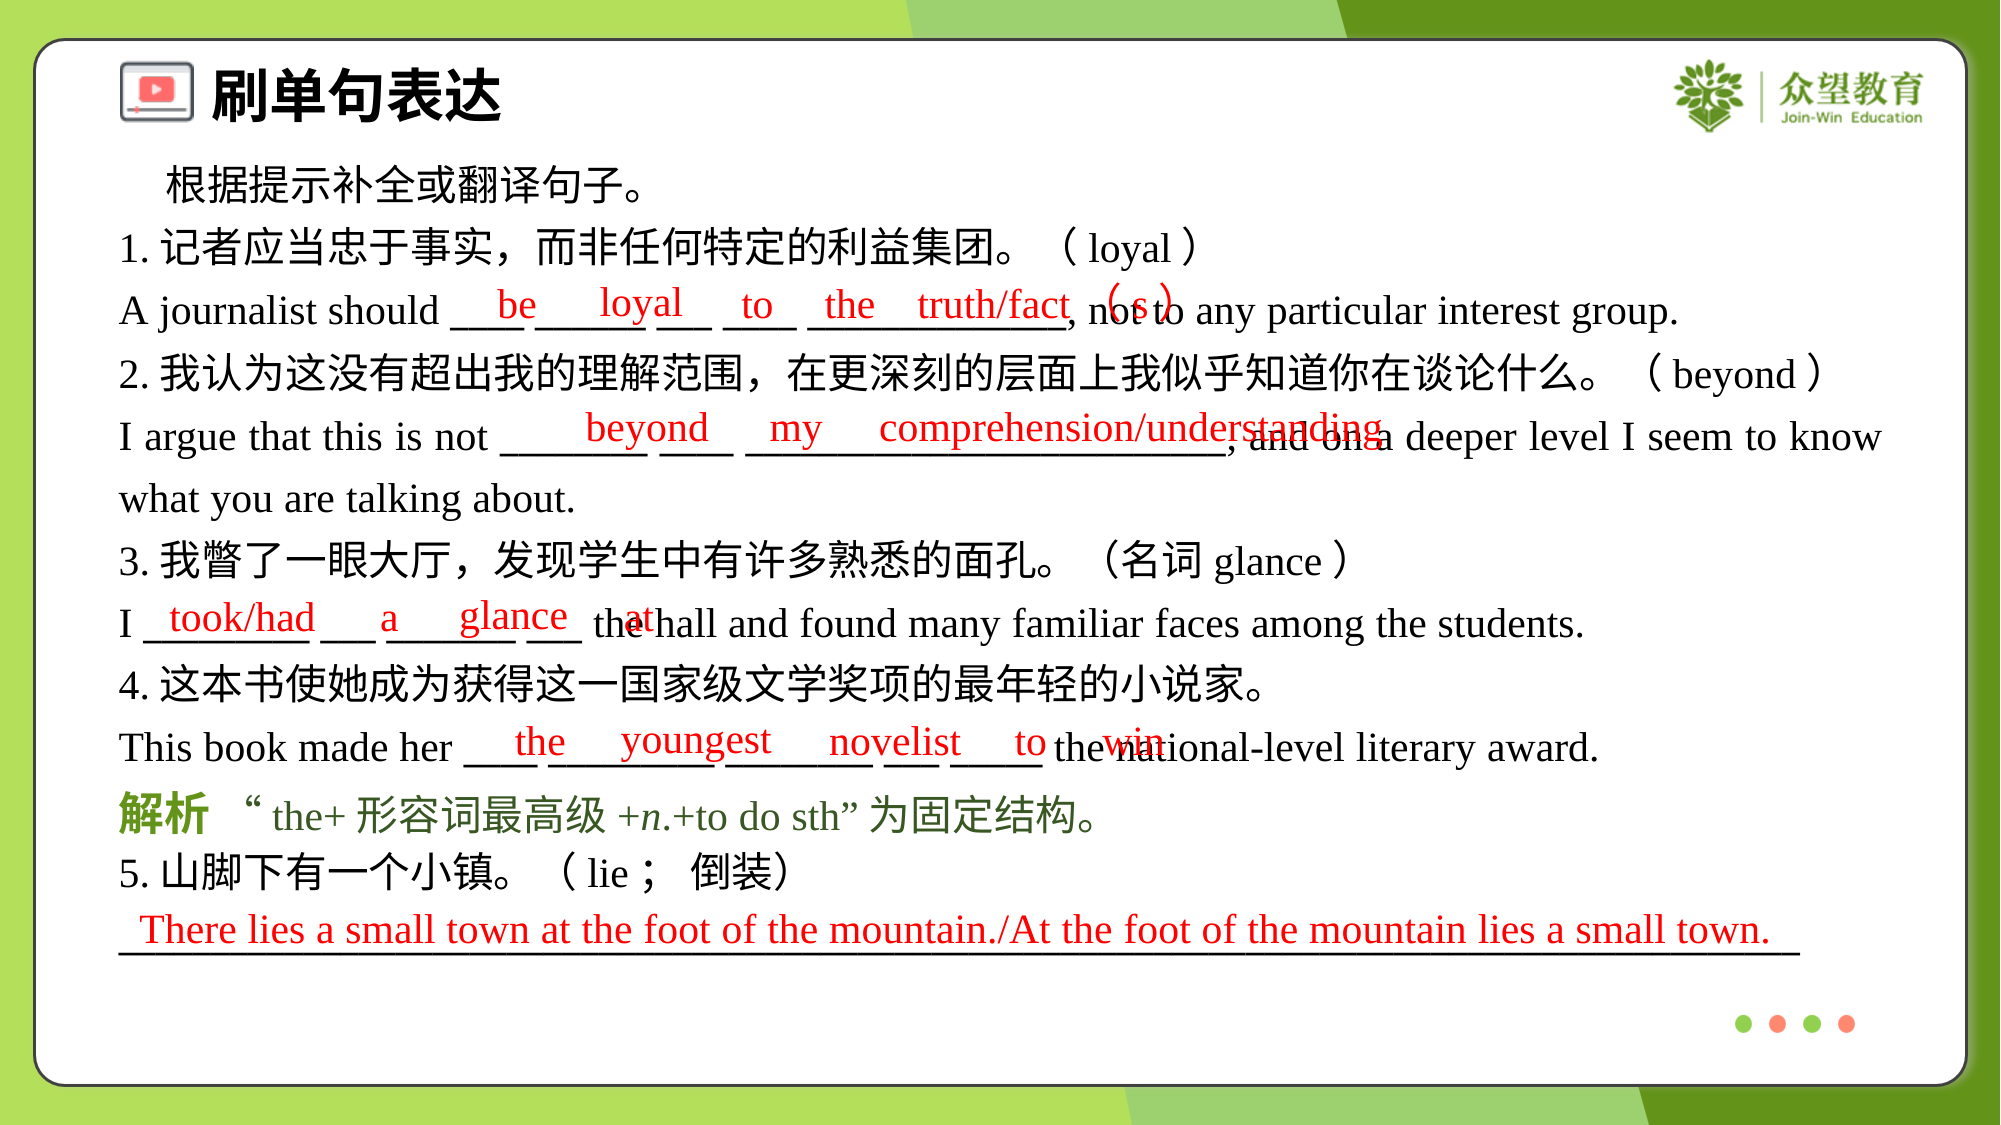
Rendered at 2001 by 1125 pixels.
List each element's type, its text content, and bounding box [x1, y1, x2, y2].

text_box 根据提示补全或翻译句子。 1.记者应当忠于事实，而非任何特定的利益集团。（loyal） A journalist should ____ ______ ___ ____ ______________, not to any particular interest group. [118, 146, 1883, 328]
picture [0, 0, 2000, 1125]
text_box to [1010, 701, 1052, 759]
text_box the [510, 701, 571, 759]
text_box beyond [581, 388, 714, 446]
text_box novelist [824, 701, 966, 759]
text_box 2.我认为这没有超出我的理解范围，在更深刻的层面上我似乎知道你在谈论什么。（beyond） I argue that this is not ________ ____ __________________________, and on a deeper level I seem to know what you are talking about. [118, 334, 1883, 516]
text_box be [492, 264, 542, 322]
text_box glance [454, 575, 573, 633]
text_box 3.我瞥了一眼大厅，发现学生中有许多熟悉的面孔。（名词glance） I _________ ___ _______ ___ the hall and found many familiar faces among the students. 4.这本书使她成为获得这一国家级文学奖项的最年轻的小说家。 This book made her ____ _________ ________ ___ _____ the national-level literary award. [118, 521, 1883, 765]
text_box took/had [165, 577, 320, 635]
text_box 5.山脚下有一个小镇。（lie； 倒装） ___________________________________________________________________________________________ [118, 833, 1883, 1015]
text_box loyal [595, 262, 688, 320]
text_box 解析 “the+形容词最高级+n.+to do sth”为固定结构。 [118, 771, 1883, 833]
text_box the [820, 264, 881, 322]
text_box a [375, 577, 404, 635]
text_box youngest [616, 699, 776, 757]
text_box win [1097, 701, 1170, 759]
text_box There lies a small town at the foot of the mountain./At the foot of the mountain lies a small town. [139, 889, 1904, 1009]
text_box my [765, 388, 828, 446]
text_box at [619, 577, 659, 635]
text_box truth/fact（s） [928, 264, 1190, 322]
text_box comprehension/understanding [876, 388, 1387, 446]
text_box to [736, 264, 779, 322]
